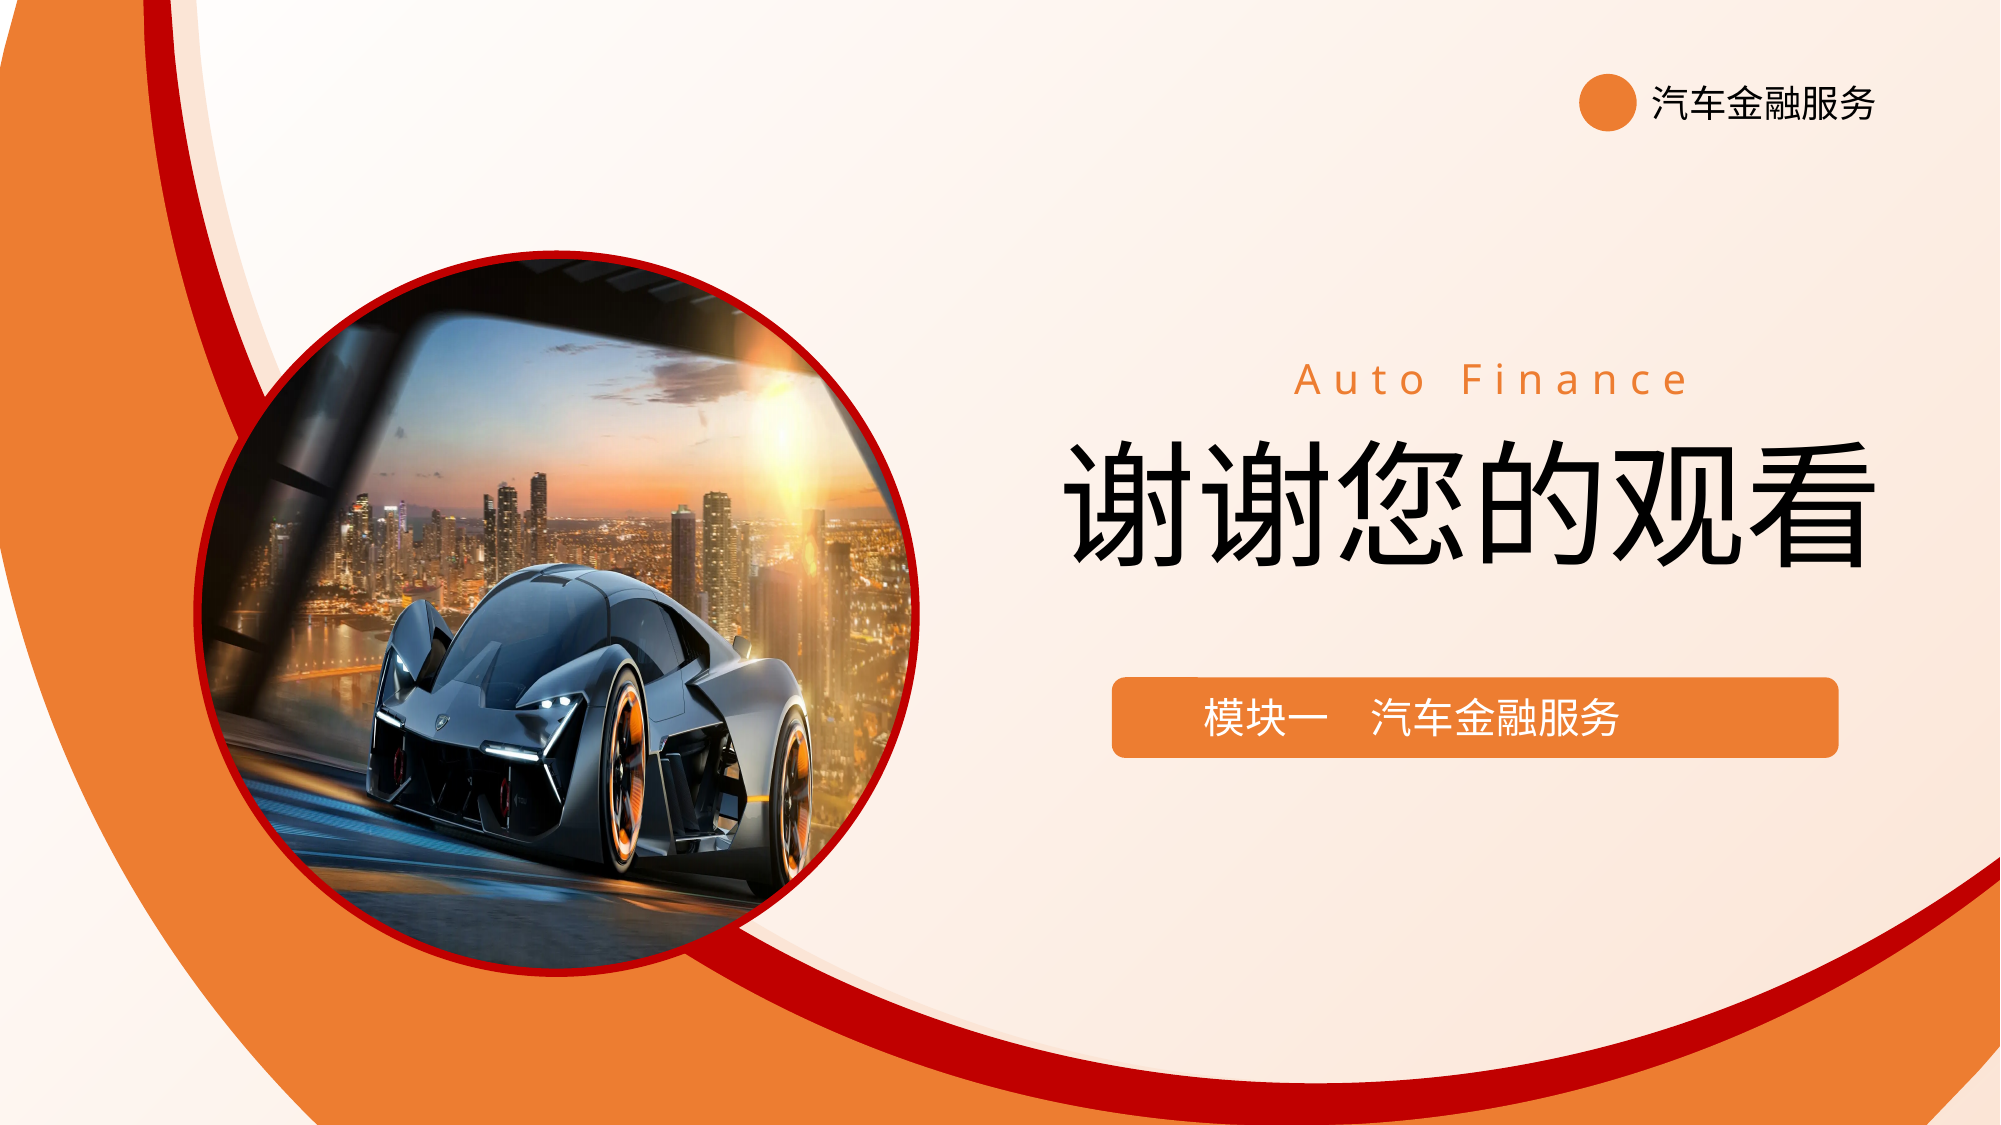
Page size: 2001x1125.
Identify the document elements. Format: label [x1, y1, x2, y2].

picture [197, 254, 916, 973]
text_box [0, 0, 2000, 1125]
